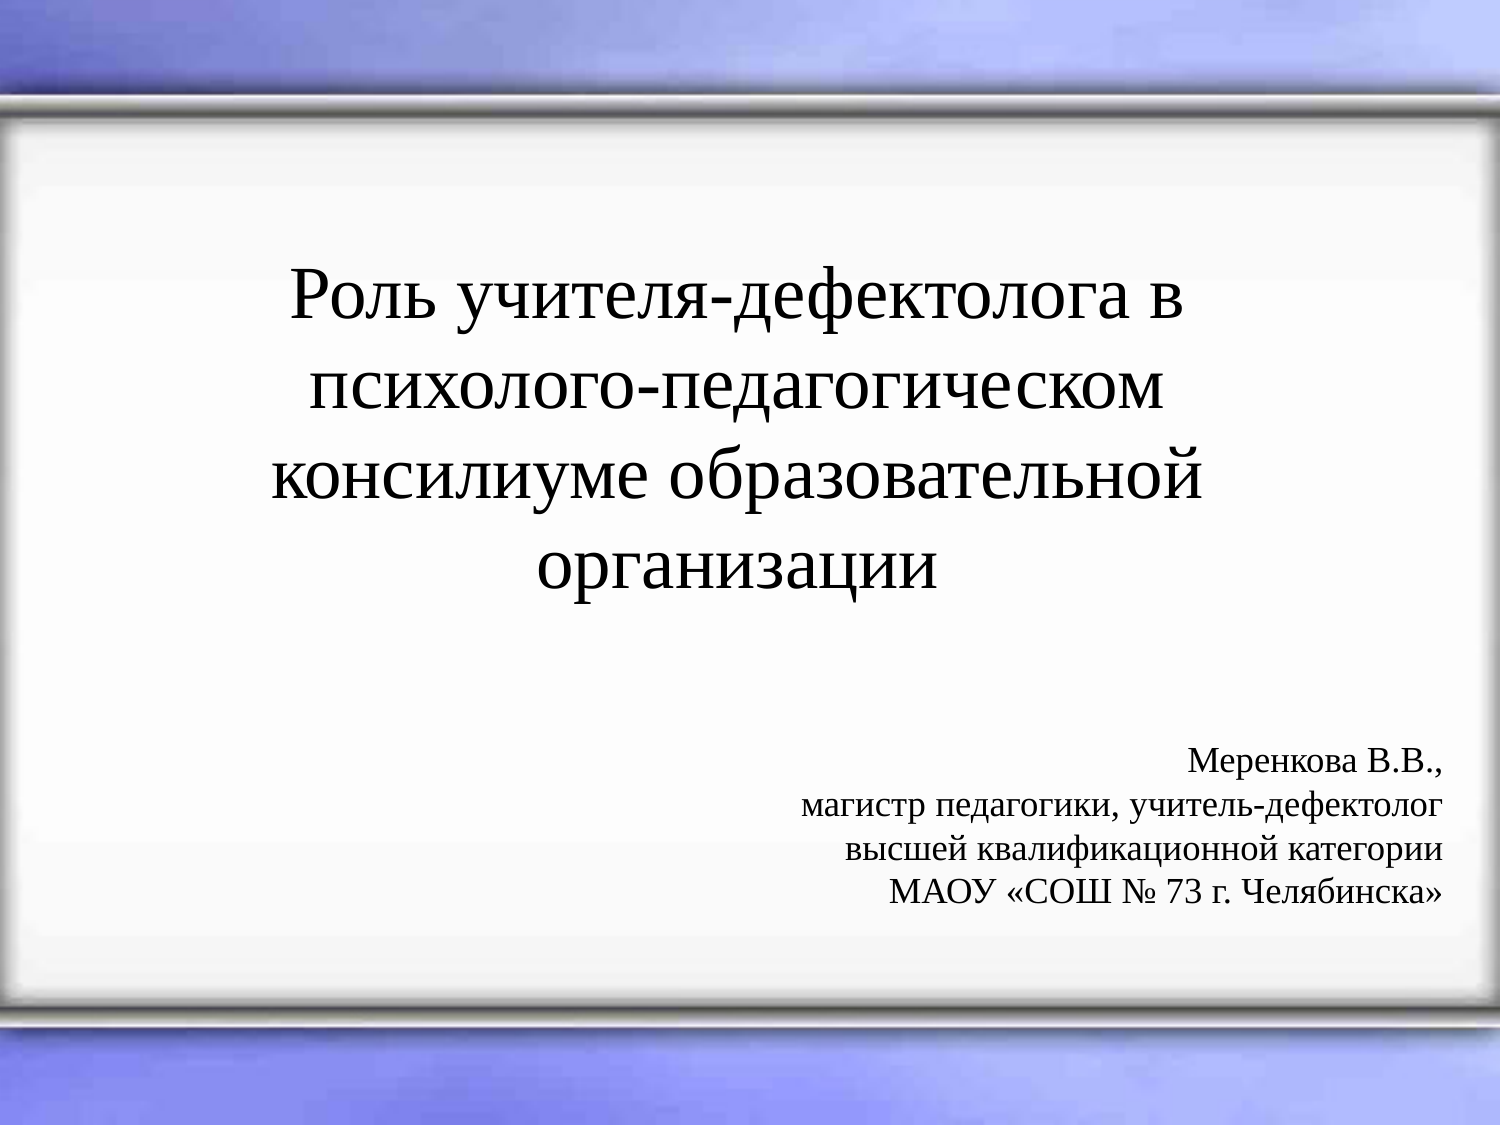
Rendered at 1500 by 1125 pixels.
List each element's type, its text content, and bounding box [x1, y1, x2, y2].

subtitle Меренкова В.В., магистр педагогики, учитель-дефектолог высшей квалификационной категории МАОУ «СОШ № 73 г. Челябинска» [761, 727, 1459, 925]
title Роль учителя-дефектолога в психолого-педагогическом консилиуме образовательной организации [100, 302, 1376, 544]
picture [0, 0, 1500, 1125]
